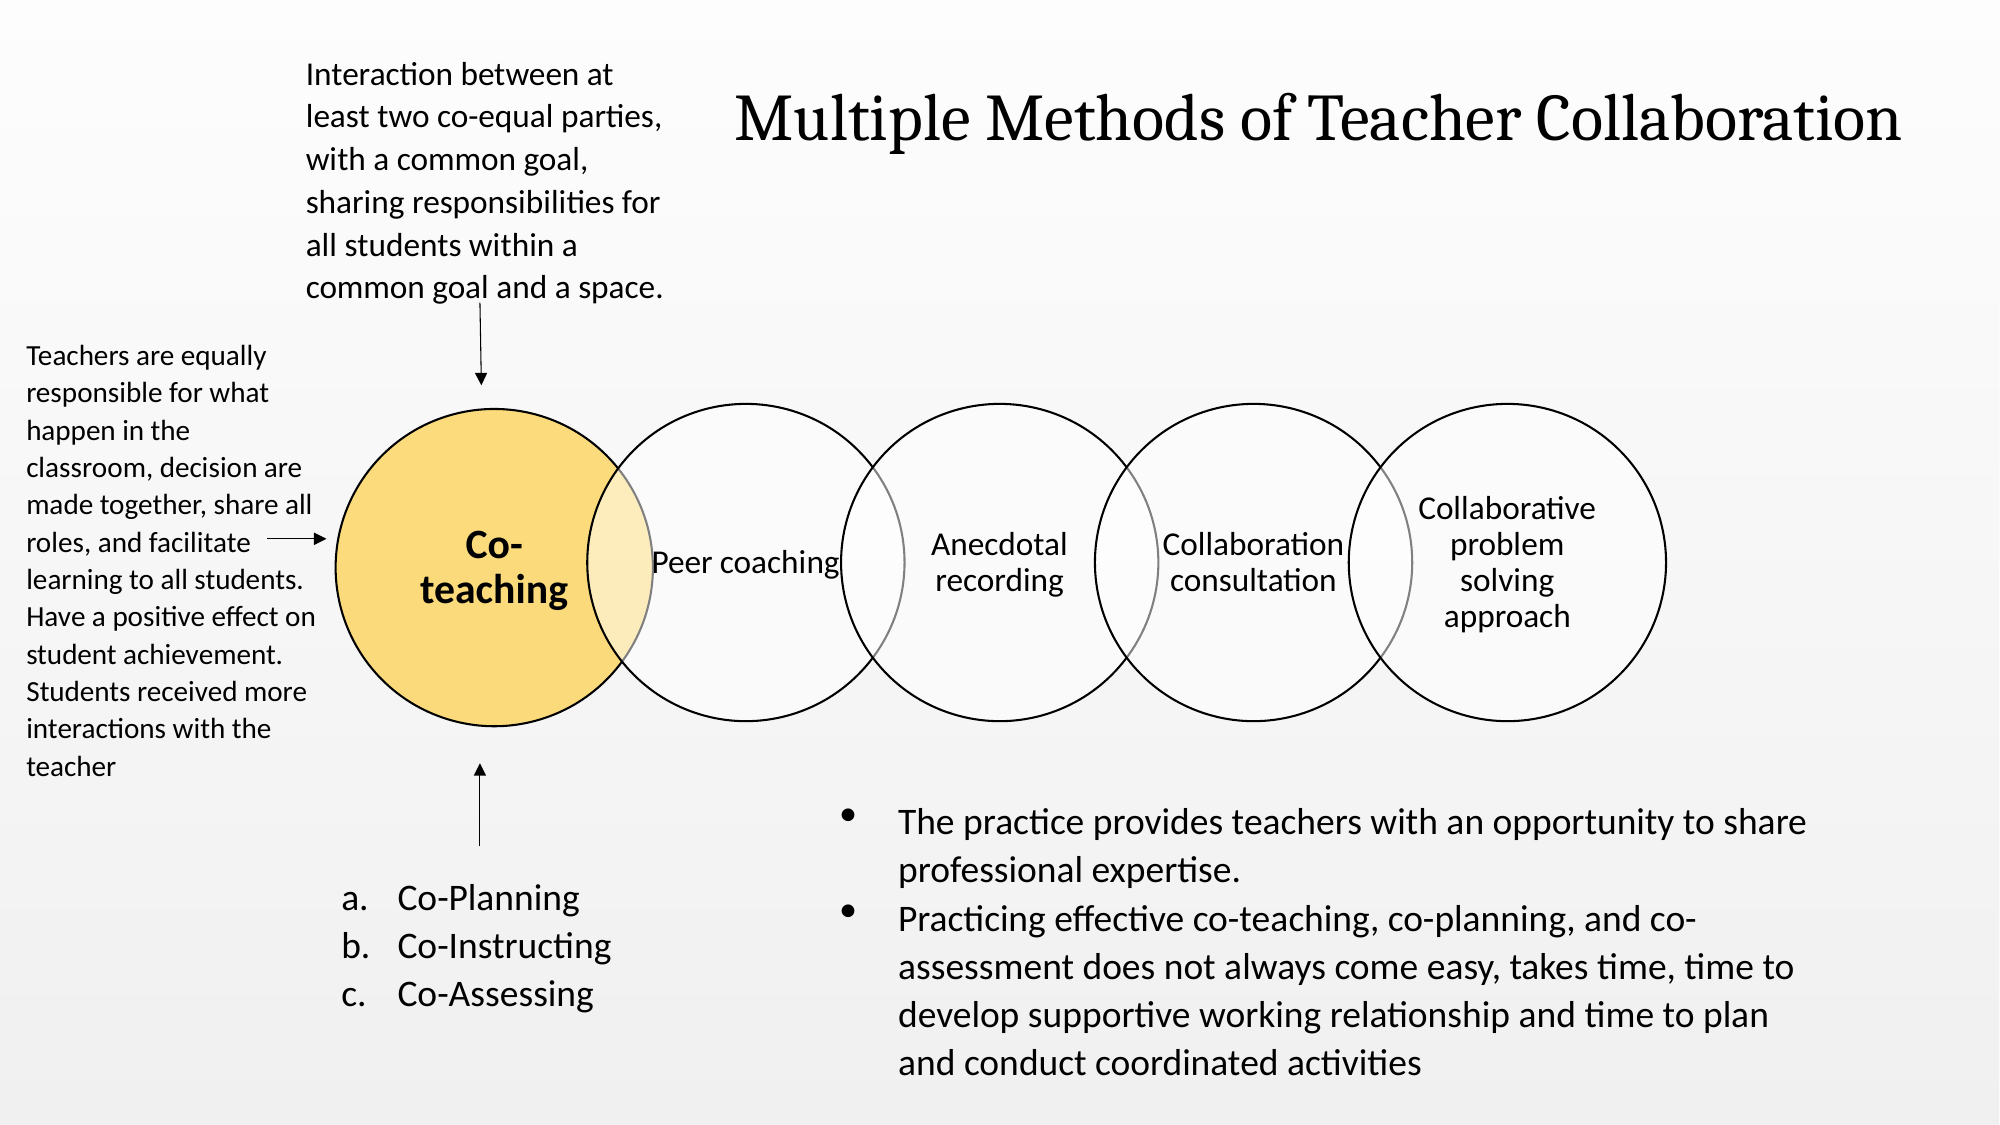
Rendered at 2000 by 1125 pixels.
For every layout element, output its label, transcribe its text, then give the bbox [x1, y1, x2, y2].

text_box Teachers are equally responsible for what happen in the classroom, decision are made together, share all roles, and facilitate learning to all students. Have a positive effect on student achievement. Students received more interactions with the teacher [0, 326, 333, 790]
text_box Multiple Methods of Teacher Collaboration [719, 66, 1920, 161]
text_box Interaction between at least two co-equal parties, with a common goal, sharing responsibilities for all students within a common goal and a space. [291, 41, 693, 313]
text_box The practice provides teachers with an opportunity to share professional expertise. Practicing effective co-teaching, co-planning, and co-assessment does not always come easy, takes time, time to develop supportive working relationship and time to plan and conduct coordinated activities [827, 786, 1827, 1091]
text_box Co-Planning Co-Instructing Co-Assessing [326, 862, 634, 1022]
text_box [333, 118, 1667, 1007]
